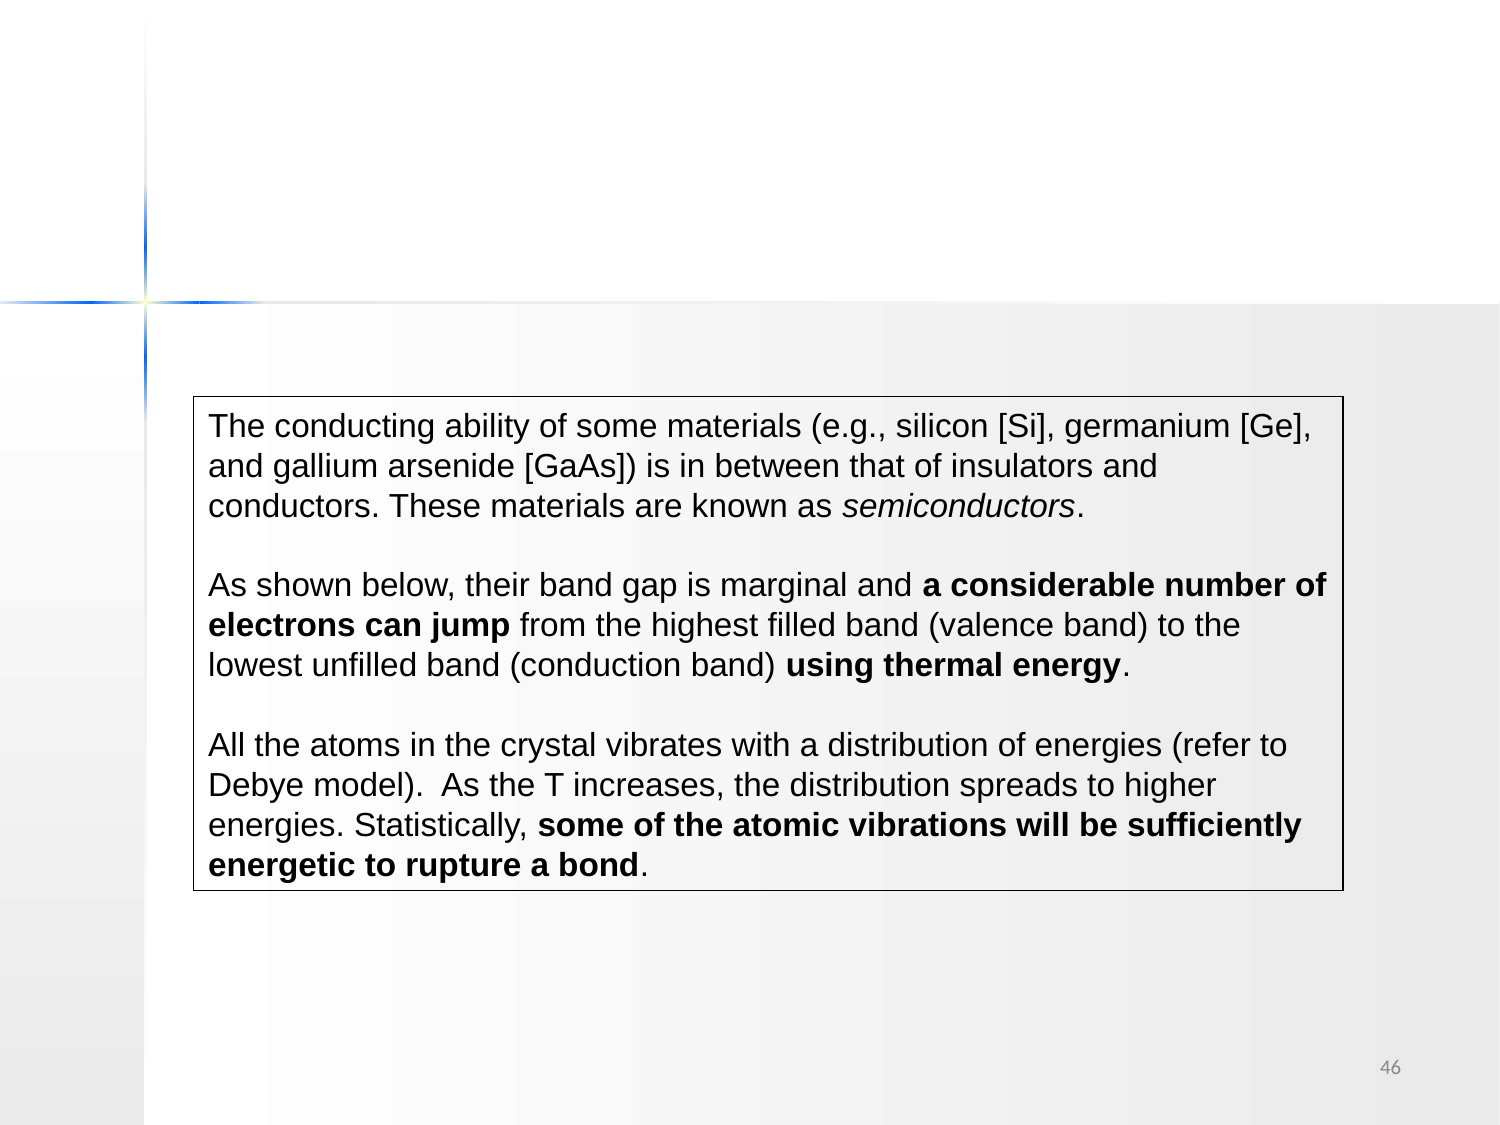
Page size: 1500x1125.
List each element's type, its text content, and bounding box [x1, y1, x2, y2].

text_box The conducting ability of some materials (e.g., silicon [Si], germanium [Ge], and gallium arsenide [GaAs]) is in between that of insulators and conductors. These materials are known as semiconductors. As shown below, their band gap is marginal and a considerable number of electrons can jump from the highest filled band (valence band) to the lowest unfilled band (conduction band) using thermal energy. All the atoms in the crystal vibrates with a distribution of energies (refer to Debye model). As the T increases, the distribution spreads to higher energies. Statistically, some of the atomic vibrations will be sufficiently energetic to rupture a bond. [193, 396, 1344, 891]
